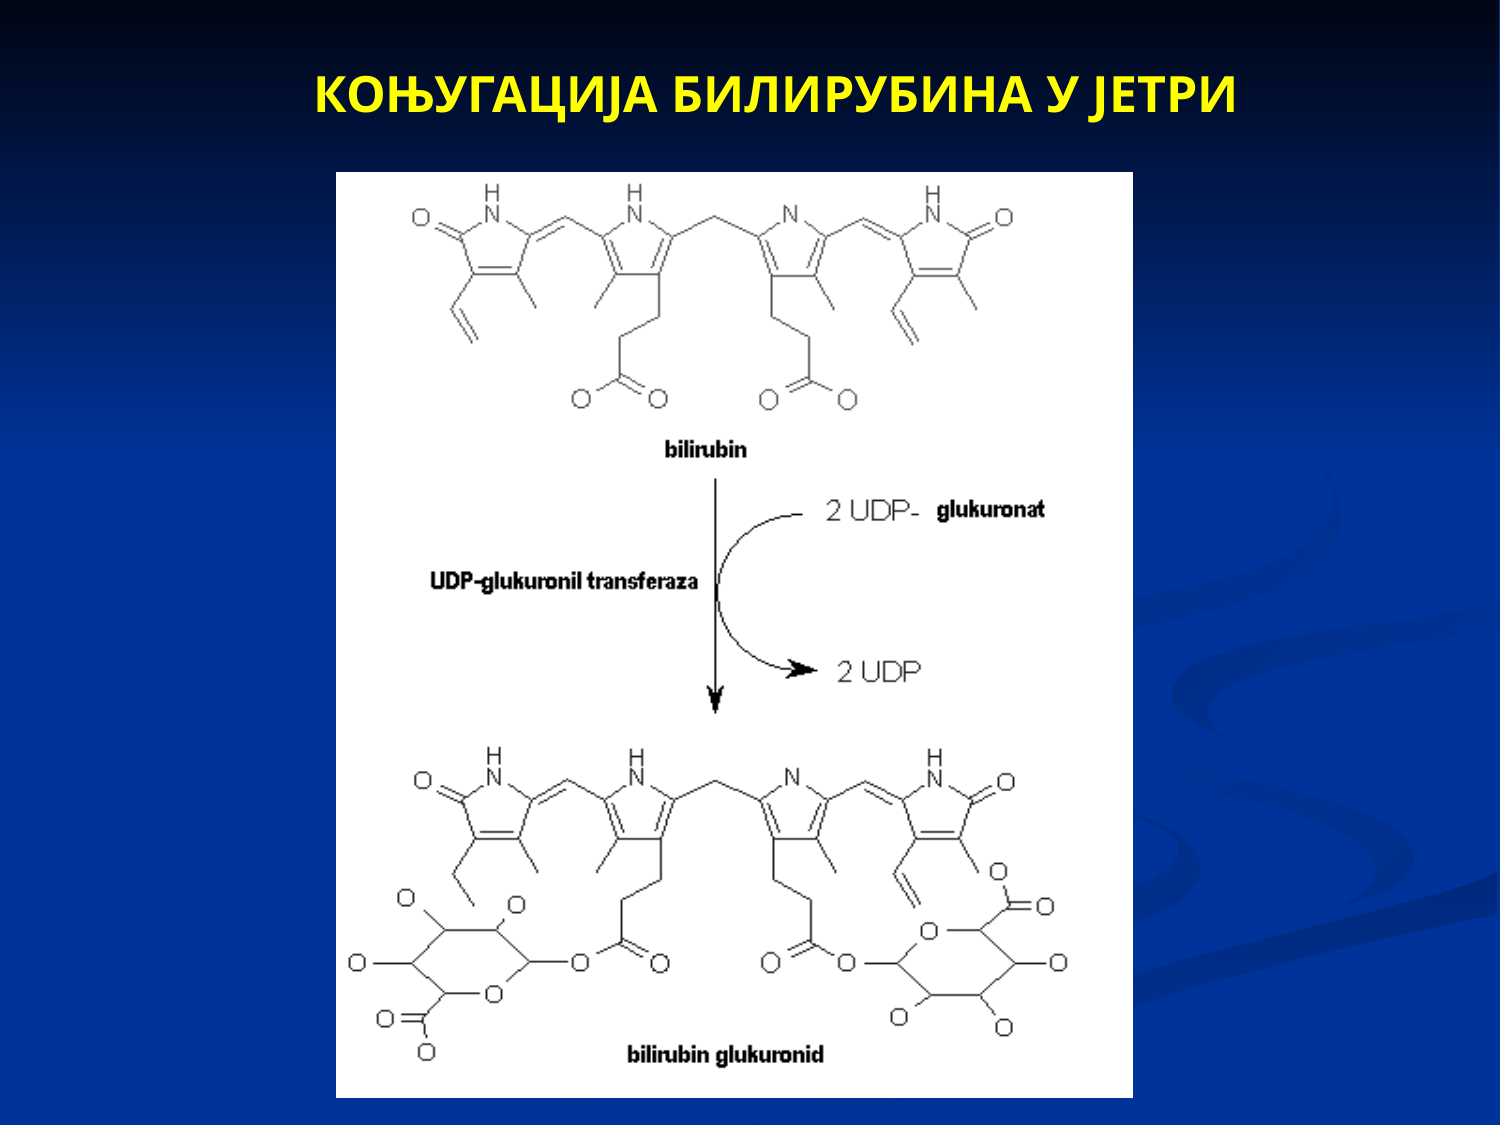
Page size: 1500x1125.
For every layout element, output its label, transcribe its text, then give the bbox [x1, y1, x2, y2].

text_box КОЊУГАЦИЈА БИЛИРУБИНА У ЈЕТРИ [298, 54, 1255, 130]
picture [336, 172, 1134, 1098]
